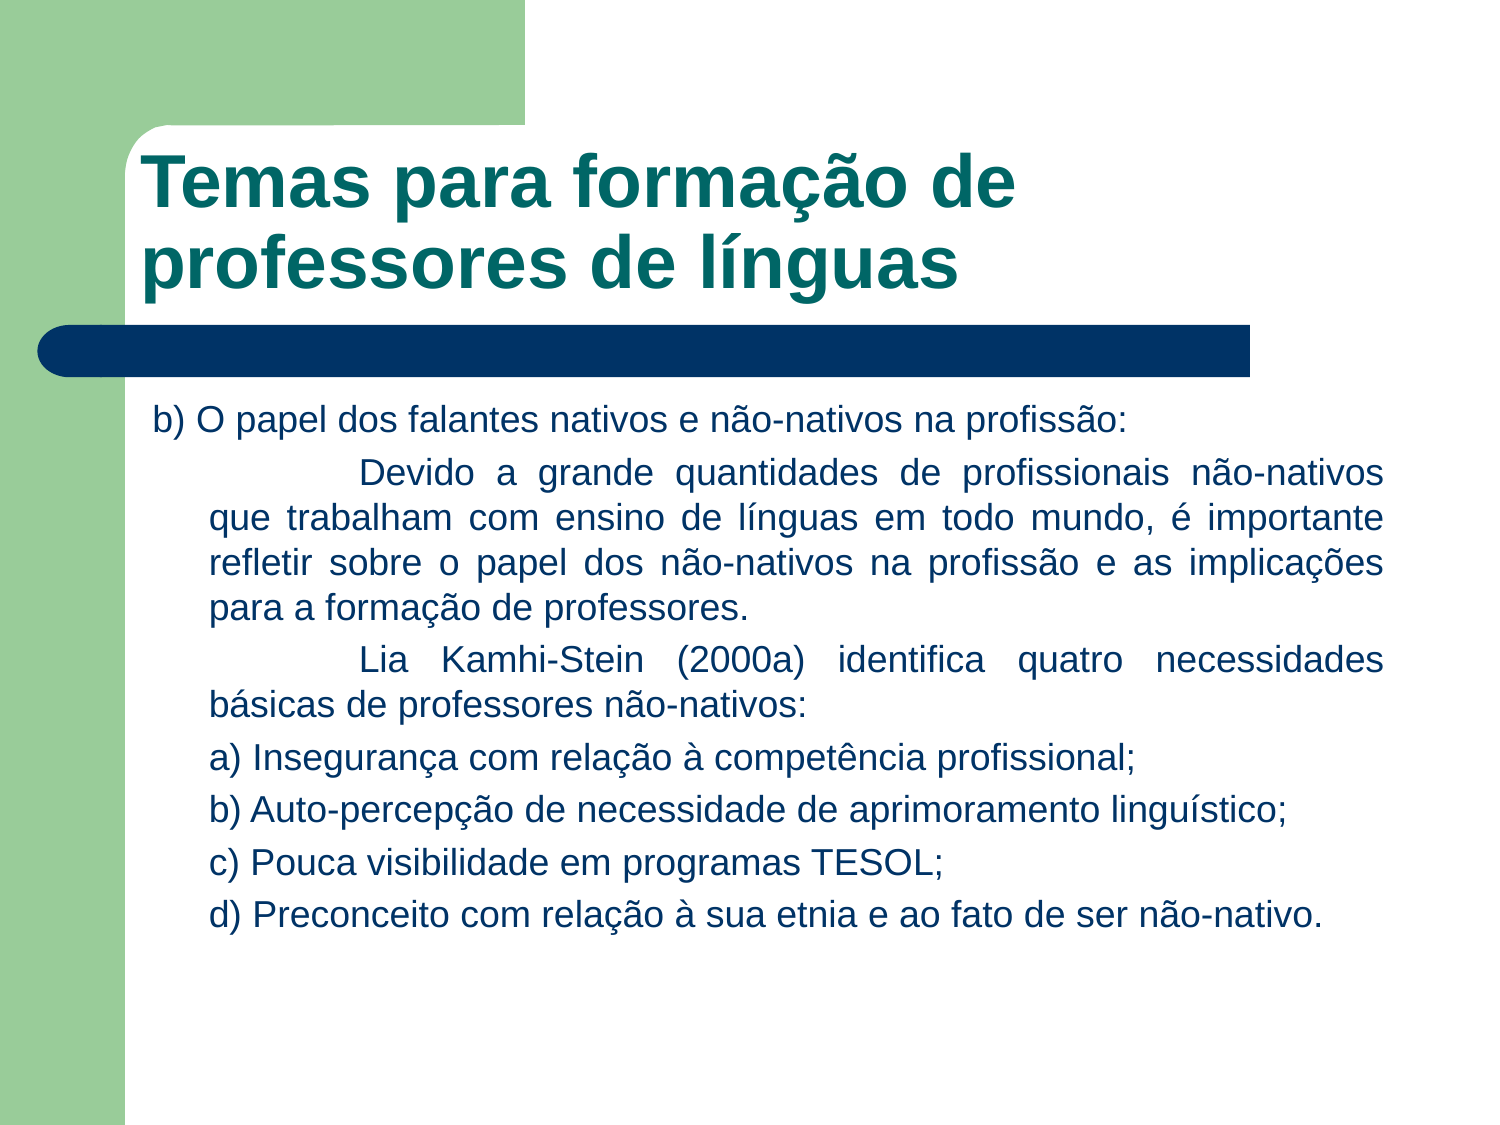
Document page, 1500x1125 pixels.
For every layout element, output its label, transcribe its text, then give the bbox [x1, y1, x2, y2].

title Temas para formação de professores de línguas [124, 124, 1426, 313]
list b) O papel dos falantes nativos e não-nativos na profissão: Devido a grande quantidades de profissionais não-nativos que trabalham com ensino de línguas em todo mundo, é importante refletir sobre o papel dos não-nativos na profissão e as implicações para a formação de professores. Lia Kamhi-Stein (2000a) identifica quatro necessidades básicas de professores não-nativos: a) Insegurança com relação à competência profissional; b) Auto-percepção de necessidade de aprimoramento linguístico; c) Pouca visibilidade em programas TESOL; d) Preconceito com relação à sua etnia e ao fato de ser não-nativo. [137, 387, 1400, 999]
